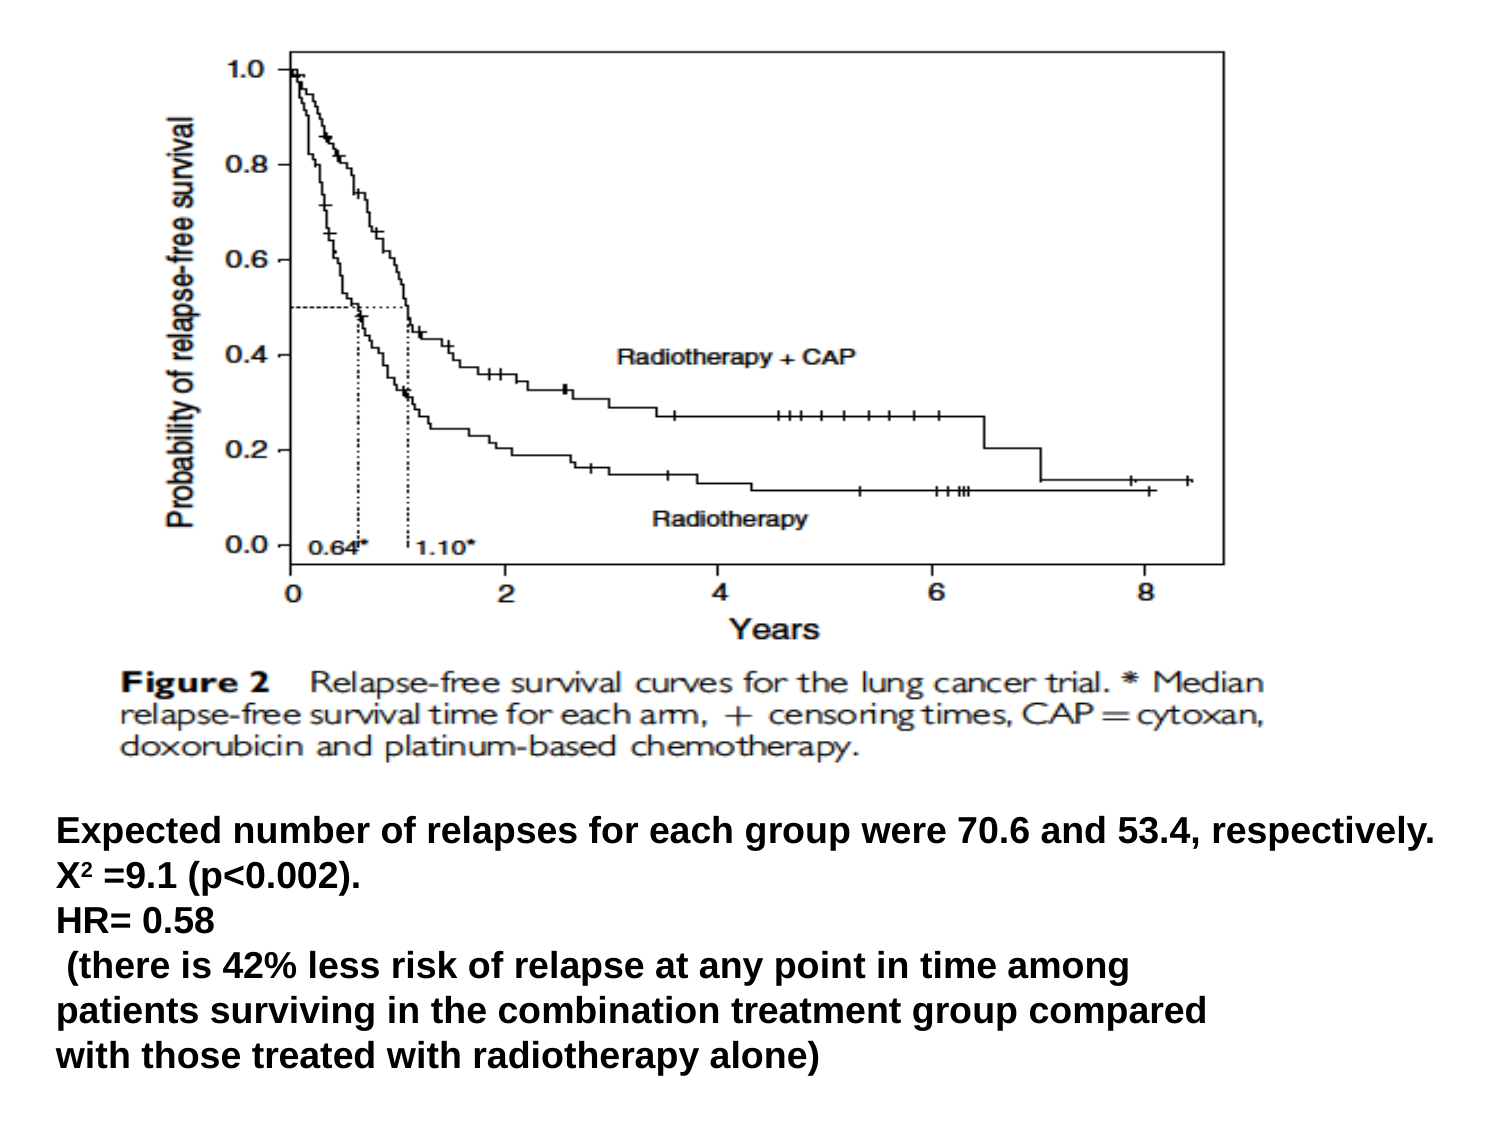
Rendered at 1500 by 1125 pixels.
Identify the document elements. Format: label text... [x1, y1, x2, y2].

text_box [64, 4, 1282, 777]
text_box Expected number of relapses for each group were 70.6 and 53.4, respectively. X2 =9.1 (p<0.002). HR= 0.58 (there is 42% less risk of relapse at any point in time among patients surviving in the combination treatment group compared with those treated with radiotherapy alone) [41, 798, 1500, 1084]
